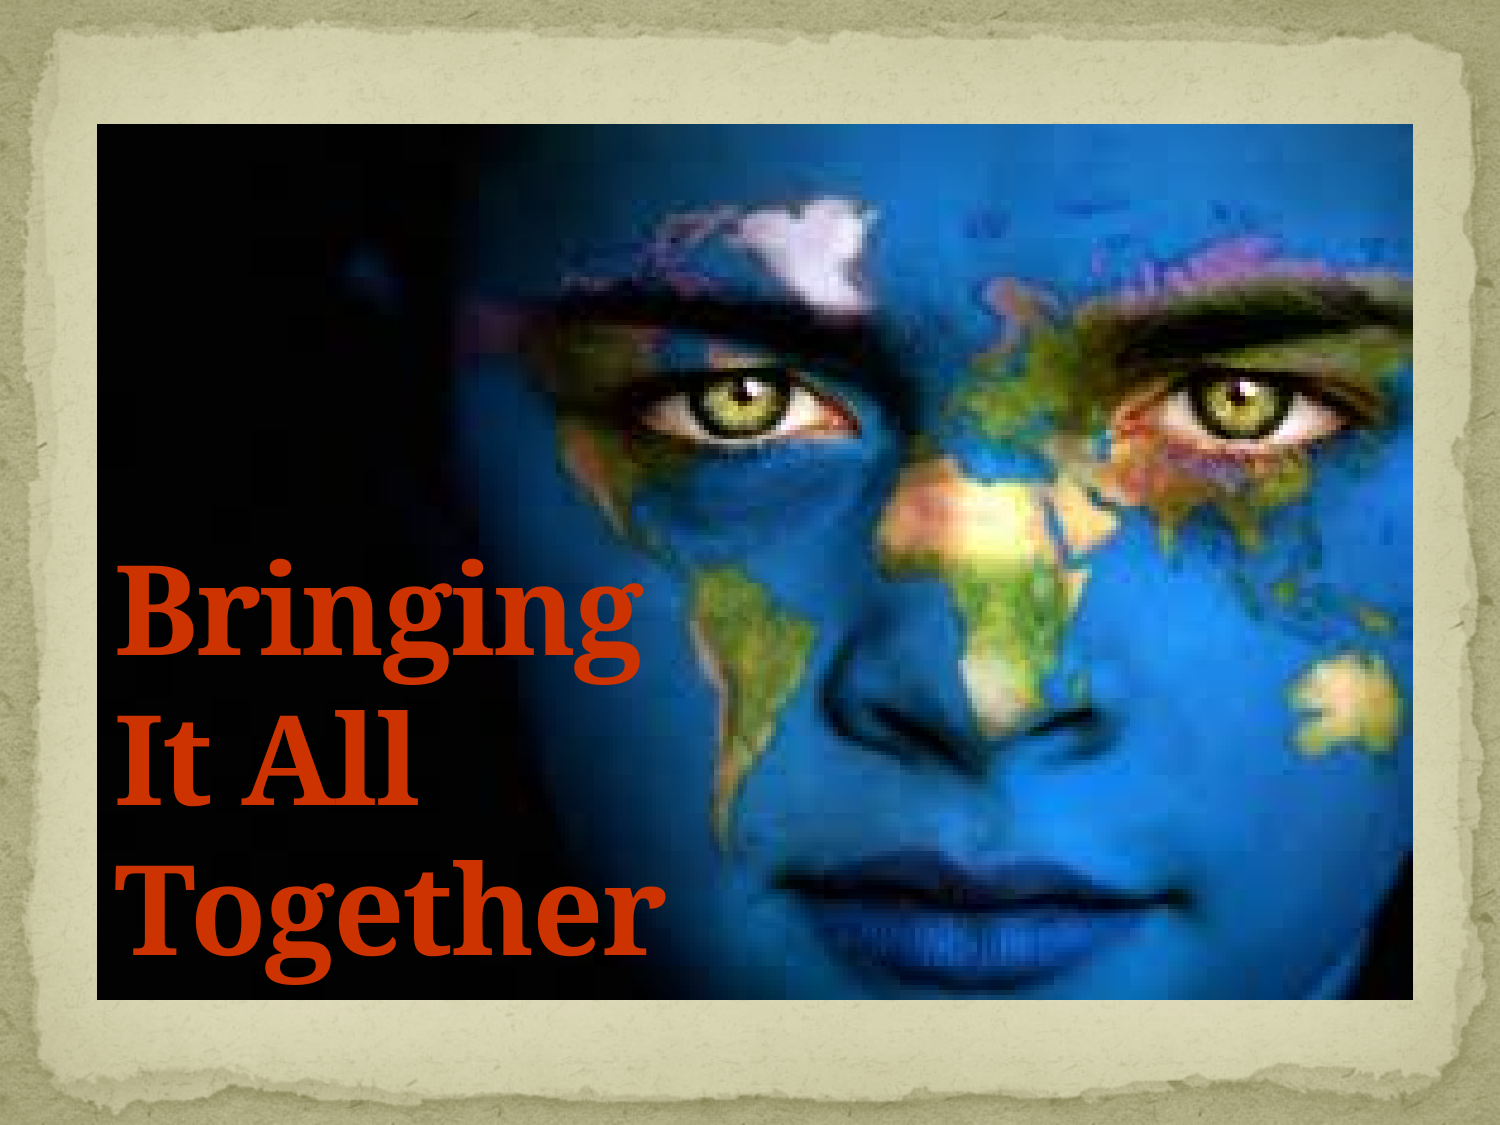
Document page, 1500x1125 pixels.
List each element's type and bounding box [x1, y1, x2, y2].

picture [97, 124, 1413, 1000]
